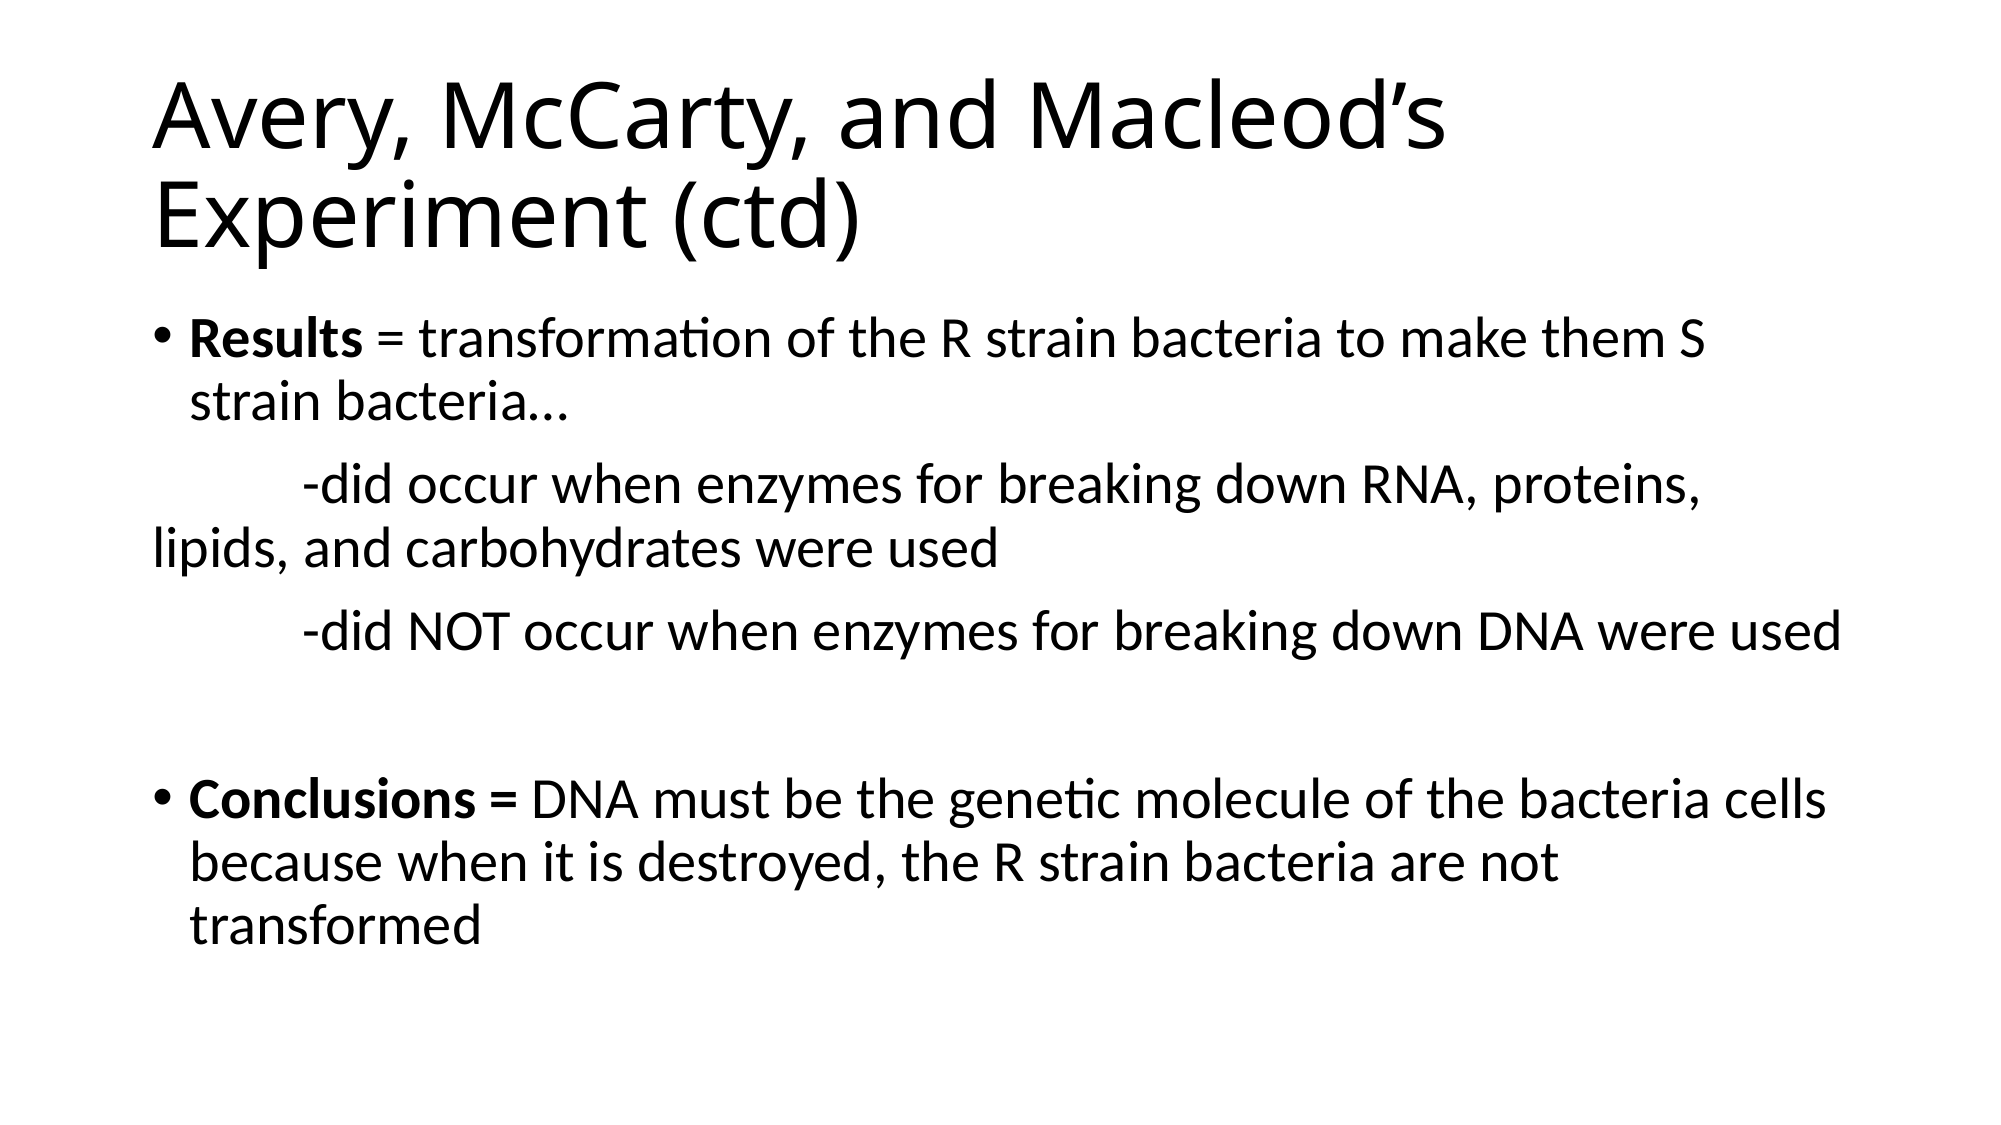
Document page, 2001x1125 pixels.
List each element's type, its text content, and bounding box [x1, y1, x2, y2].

title Avery, McCarty, and Macleod’s Experiment (ctd) [137, 59, 1863, 278]
list Results = transformation of the R strain bacteria to make them S strain bacteria… -did occur when enzymes for breaking down RNA, proteins, lipids, and carbohydrates were used -did NOT occur when enzymes for breaking down DNA were used Conclusions = DNA must be the genetic molecule of the bacteria cells because when it is destroyed, the R strain bacteria are not transformed [137, 299, 1863, 1014]
